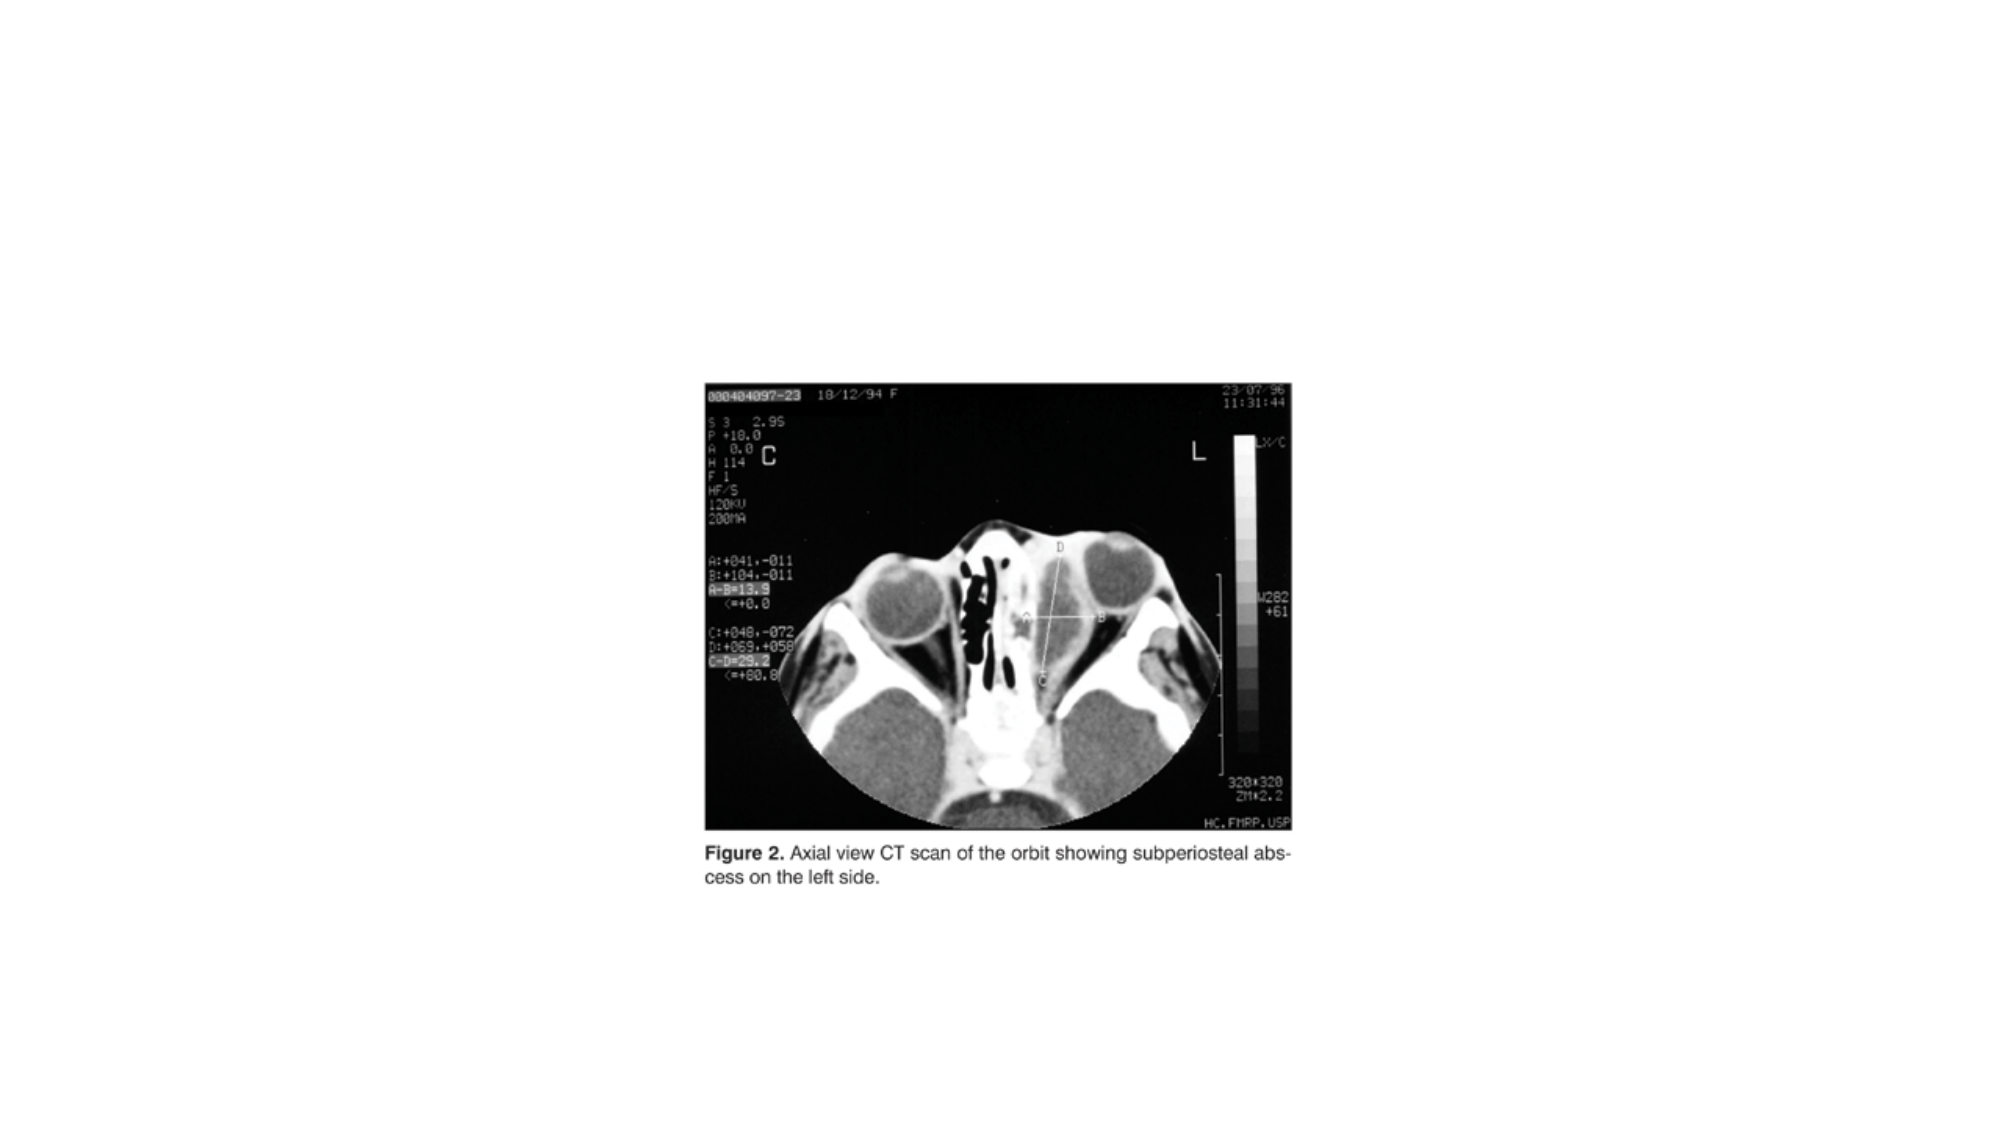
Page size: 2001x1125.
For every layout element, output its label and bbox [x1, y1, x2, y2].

list [698, 375, 1302, 892]
